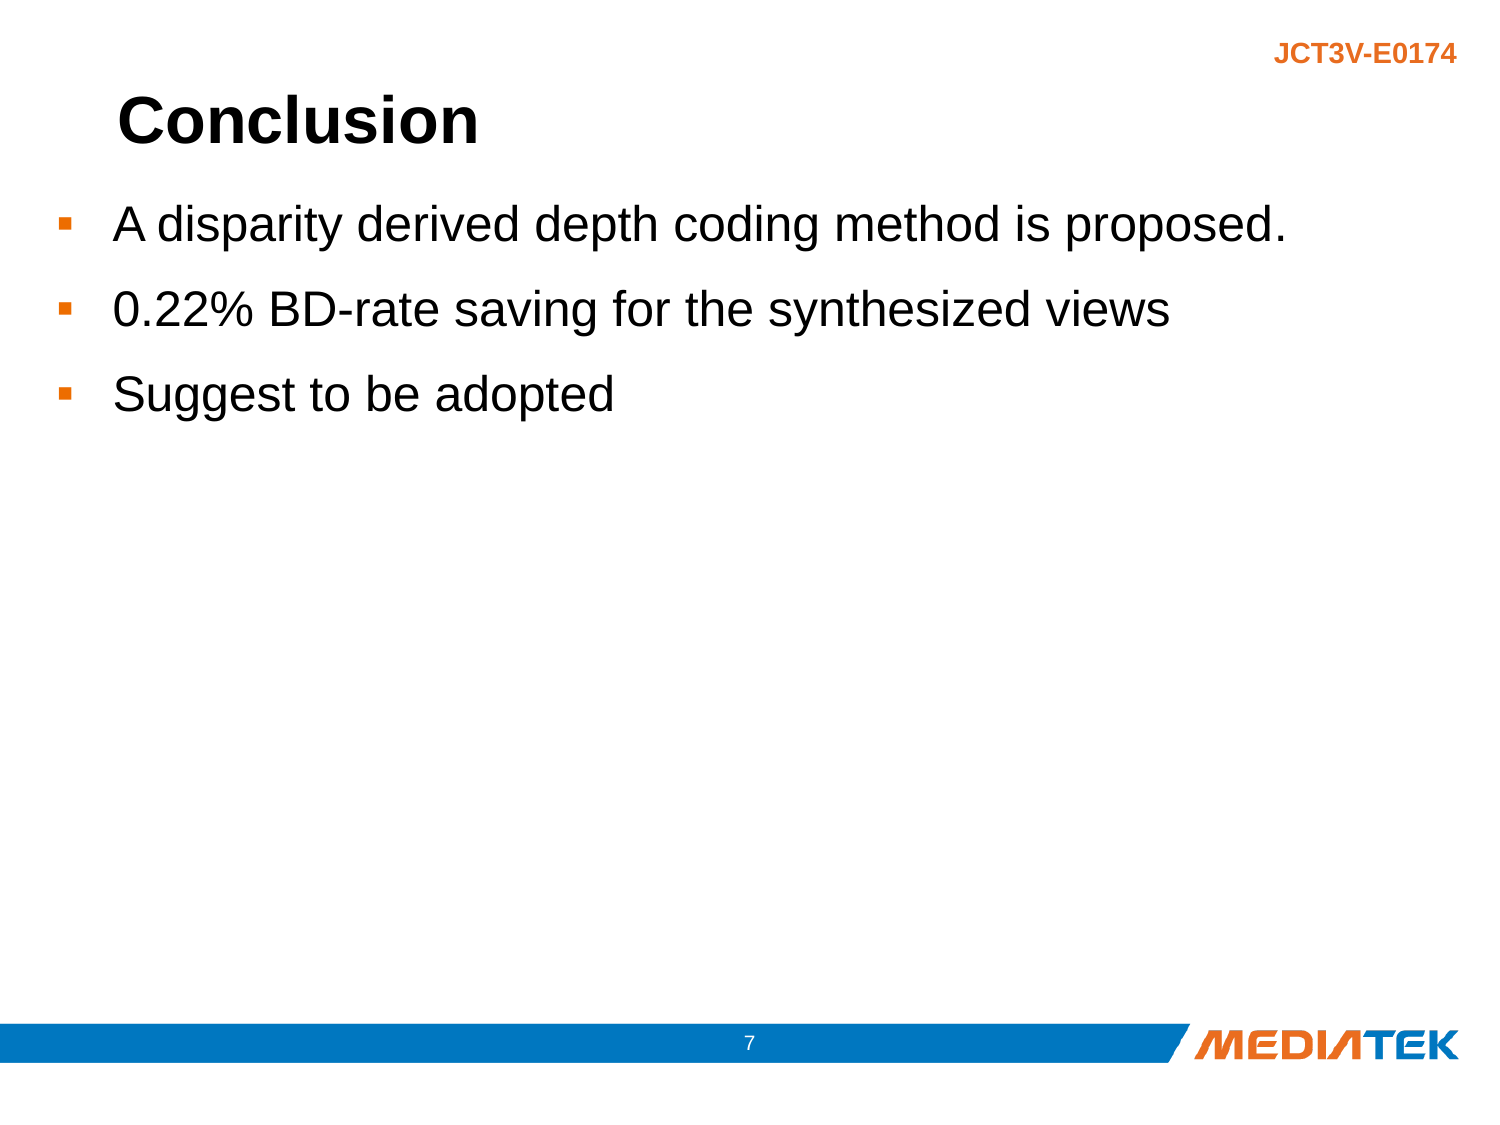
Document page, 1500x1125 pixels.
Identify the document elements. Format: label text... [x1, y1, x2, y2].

list A disparity derived depth coding method is proposed. 0.22% BD-rate saving for the synthesized views Suggest to be adopted [41, 184, 1459, 998]
slide_number 6 [711, 1022, 789, 1090]
picture [0, 1023, 711, 1063]
picture [789, 1023, 1459, 1063]
title Conclusion [101, 62, 1425, 172]
